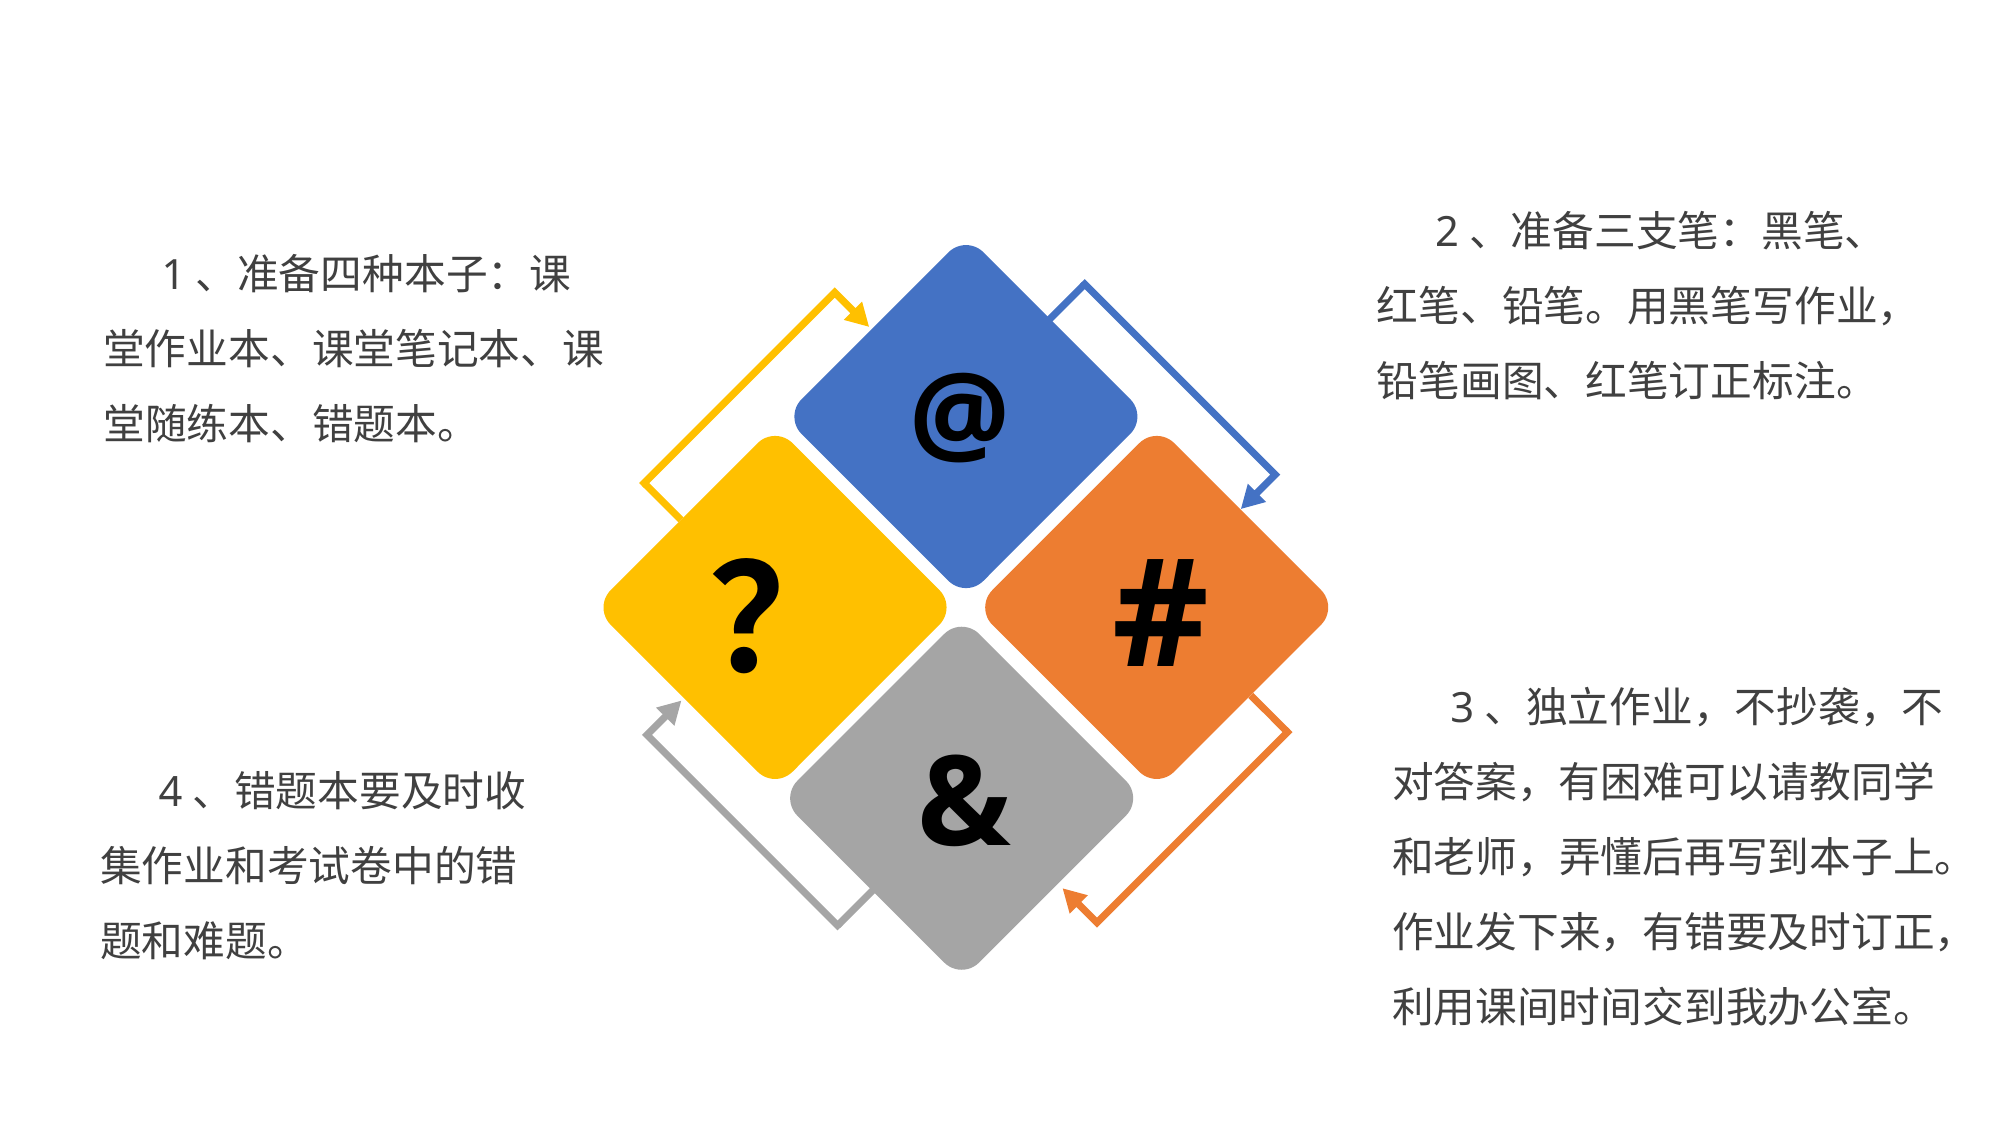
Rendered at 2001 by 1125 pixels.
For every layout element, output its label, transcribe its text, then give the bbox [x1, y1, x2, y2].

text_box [837, 288, 1095, 546]
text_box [1138, 256, 1194, 478]
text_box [732, 258, 788, 478]
text_box 1、准备四种本子：课堂作业本、课堂笔记本、课堂随练本、错题本。 [88, 215, 624, 541]
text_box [1028, 478, 1286, 736]
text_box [833, 669, 1091, 927]
text_box 4、错题本要及时收集作业和考试卷中的错题和难题。 [85, 732, 569, 1018]
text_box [728, 736, 784, 953]
text_box 2、准备三支笔：黑笔、红笔、铅笔。用黑笔写作业，铅笔画图、红笔订正标注。 [1362, 172, 1902, 457]
text_box 3、独立作业，不抄袭，不对答案，有困难可以请教同学和老师，弄懂后再写到本子上。作业发下来，有错要及时订正，利用课间时间交到我办公室。 [1377, 648, 1976, 1083]
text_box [646, 478, 904, 736]
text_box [1143, 736, 1200, 957]
